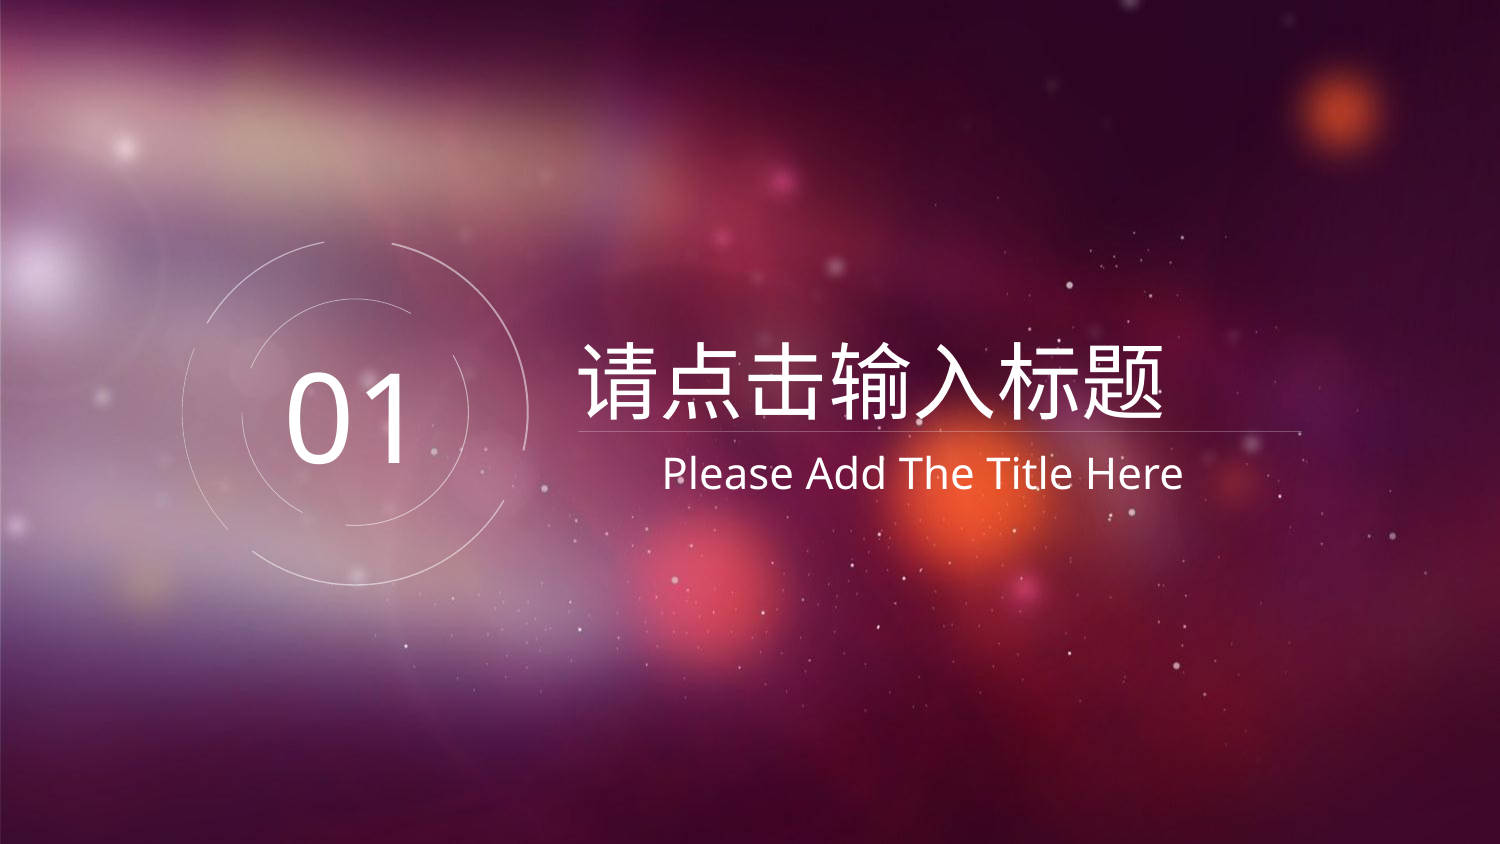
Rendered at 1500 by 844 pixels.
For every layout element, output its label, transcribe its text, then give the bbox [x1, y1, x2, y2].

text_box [241, 298, 469, 526]
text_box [181, 238, 529, 586]
picture [0, 0, 1500, 844]
text_box Please Add The Title Here [646, 438, 1257, 506]
text_box 请点击输入标题 [560, 321, 1326, 438]
